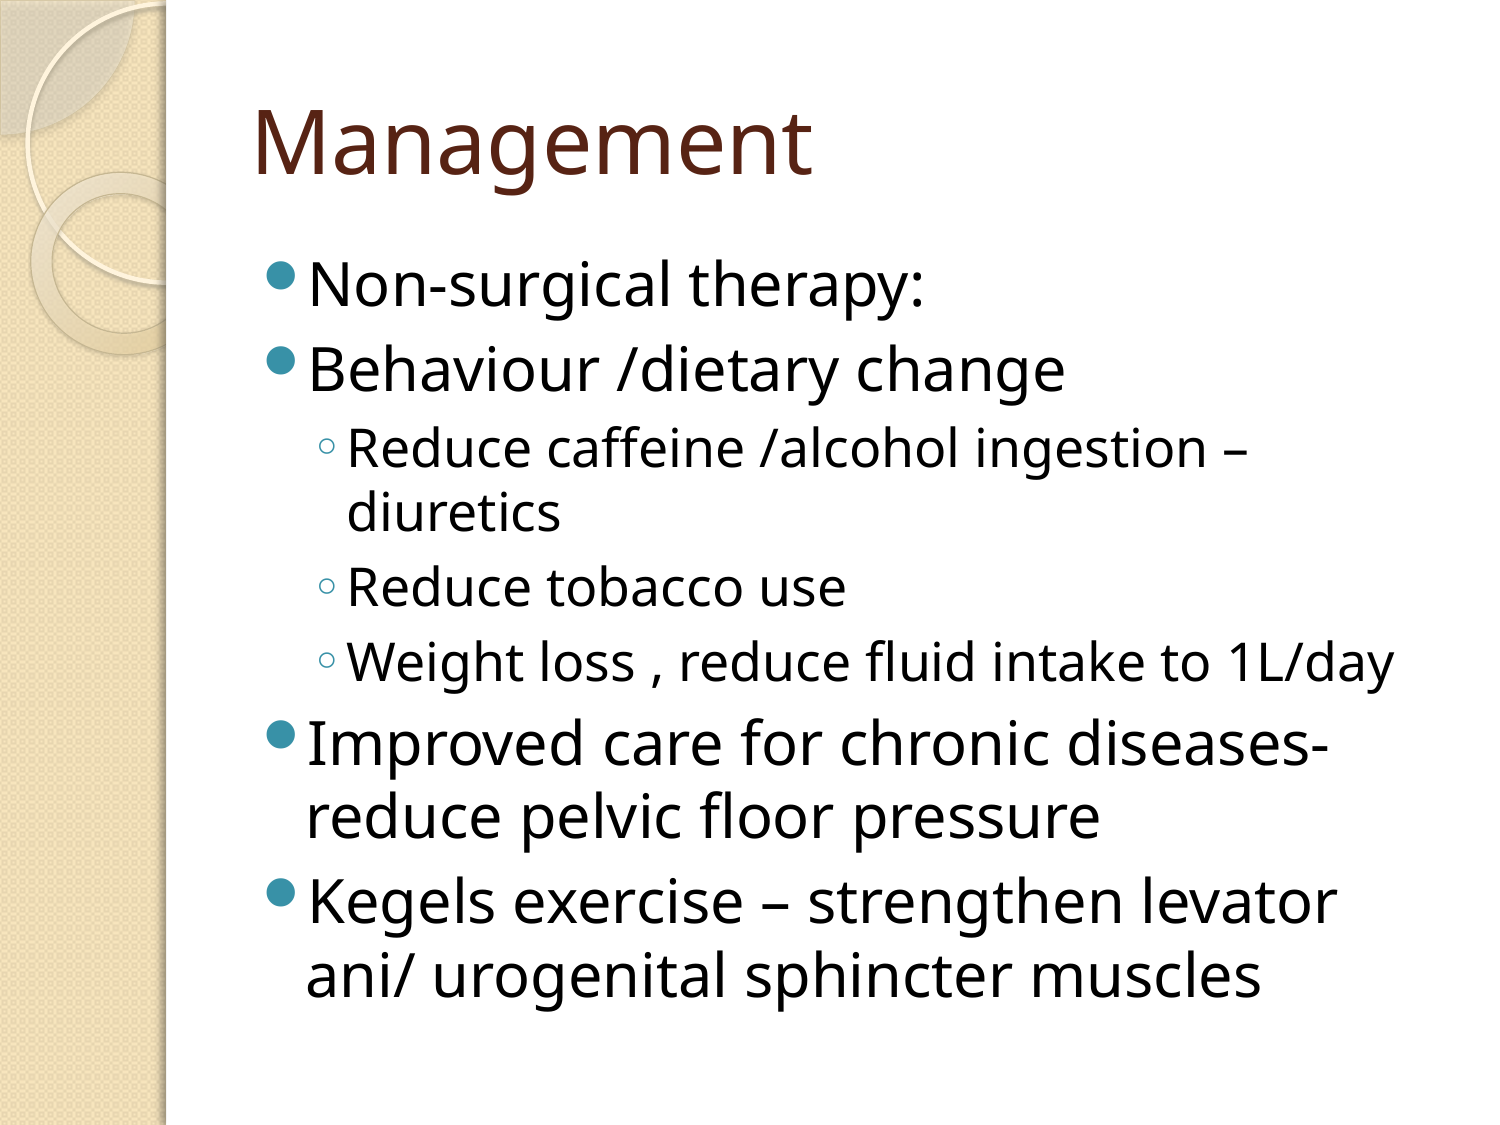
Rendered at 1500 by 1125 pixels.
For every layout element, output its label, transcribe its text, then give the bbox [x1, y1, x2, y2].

list Non-surgical therapy: Behaviour /dietary change Reduce caffeine /alcohol ingestion – diuretics Reduce tobacco use Weight loss , reduce fluid intake to 1L/day Improved care for chronic diseases- reduce pelvic floor pressure Kegels exercise – strengthen levator ani/ urogenital sphincter muscles [235, 237, 1466, 1025]
title Management [235, 45, 1466, 233]
